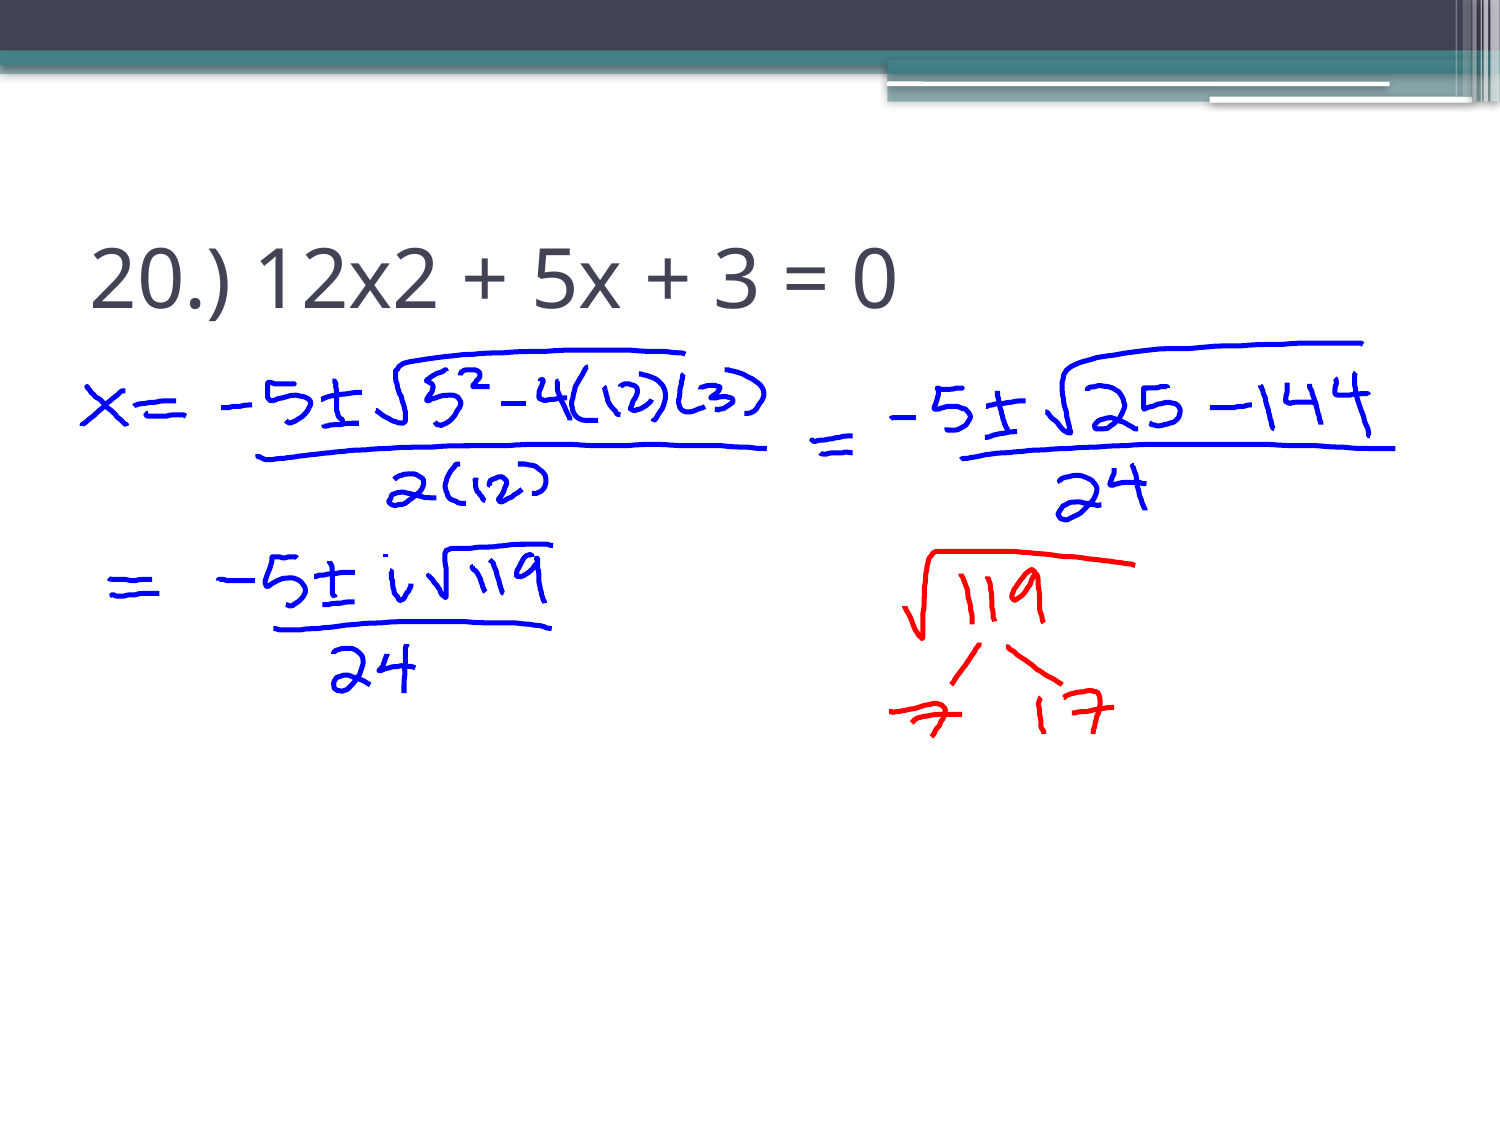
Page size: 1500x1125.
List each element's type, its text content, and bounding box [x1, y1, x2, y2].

text_box [321, 391, 362, 401]
text_box [603, 386, 621, 416]
text_box [444, 463, 466, 505]
text_box [699, 384, 734, 411]
text_box [217, 578, 255, 582]
text_box [996, 390, 1001, 402]
text_box [1045, 342, 1364, 434]
text_box [110, 592, 160, 597]
title 20.) 12x2 + 5x + 3 = 0 [75, 187, 1425, 363]
text_box [517, 463, 547, 495]
text_box [724, 369, 765, 415]
text_box [515, 553, 546, 604]
text_box [638, 373, 667, 423]
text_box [888, 551, 1136, 738]
text_box [323, 422, 359, 427]
text_box [335, 397, 343, 420]
text_box [471, 565, 487, 593]
text_box [221, 404, 253, 409]
text_box [406, 663, 416, 669]
text_box [890, 416, 916, 420]
text_box [1308, 383, 1322, 425]
text_box [570, 366, 599, 422]
text_box [427, 543, 554, 599]
text_box [1131, 464, 1146, 511]
text_box [86, 385, 105, 405]
text_box [1259, 385, 1275, 430]
text_box [1209, 404, 1252, 409]
text_box [403, 644, 408, 694]
text_box [811, 435, 853, 443]
text_box [257, 443, 767, 461]
text_box [332, 647, 371, 692]
text_box [1109, 468, 1135, 486]
text_box [133, 400, 177, 407]
text_box [819, 451, 853, 455]
text_box [1361, 391, 1370, 396]
text_box [314, 571, 355, 578]
text_box [556, 380, 571, 421]
text_box [1284, 382, 1315, 405]
text_box [106, 406, 128, 427]
text_box [960, 443, 1396, 461]
text_box [1057, 474, 1102, 521]
text_box [474, 478, 486, 502]
text_box [378, 653, 404, 672]
text_box [459, 369, 490, 388]
text_box [1142, 385, 1181, 427]
text_box [81, 390, 126, 427]
text_box [1086, 384, 1139, 430]
text_box [328, 561, 334, 573]
text_box [489, 559, 505, 595]
text_box [322, 601, 355, 606]
text_box [425, 369, 462, 427]
text_box [273, 620, 552, 631]
text_box [677, 373, 706, 413]
text_box [1138, 479, 1147, 485]
text_box [264, 556, 307, 607]
text_box [984, 430, 1018, 439]
text_box [619, 383, 648, 412]
text_box [998, 405, 1009, 431]
text_box [331, 575, 336, 598]
text_box [108, 577, 153, 582]
text_box [1353, 372, 1371, 437]
text_box [390, 570, 412, 602]
text_box [538, 378, 559, 402]
text_box [933, 387, 972, 431]
text_box [986, 400, 1026, 408]
text_box [488, 475, 523, 503]
text_box [375, 349, 686, 424]
text_box [332, 380, 338, 394]
text_box [266, 381, 312, 424]
text_box [388, 473, 437, 507]
text_box [1334, 377, 1355, 396]
text_box [145, 412, 187, 417]
